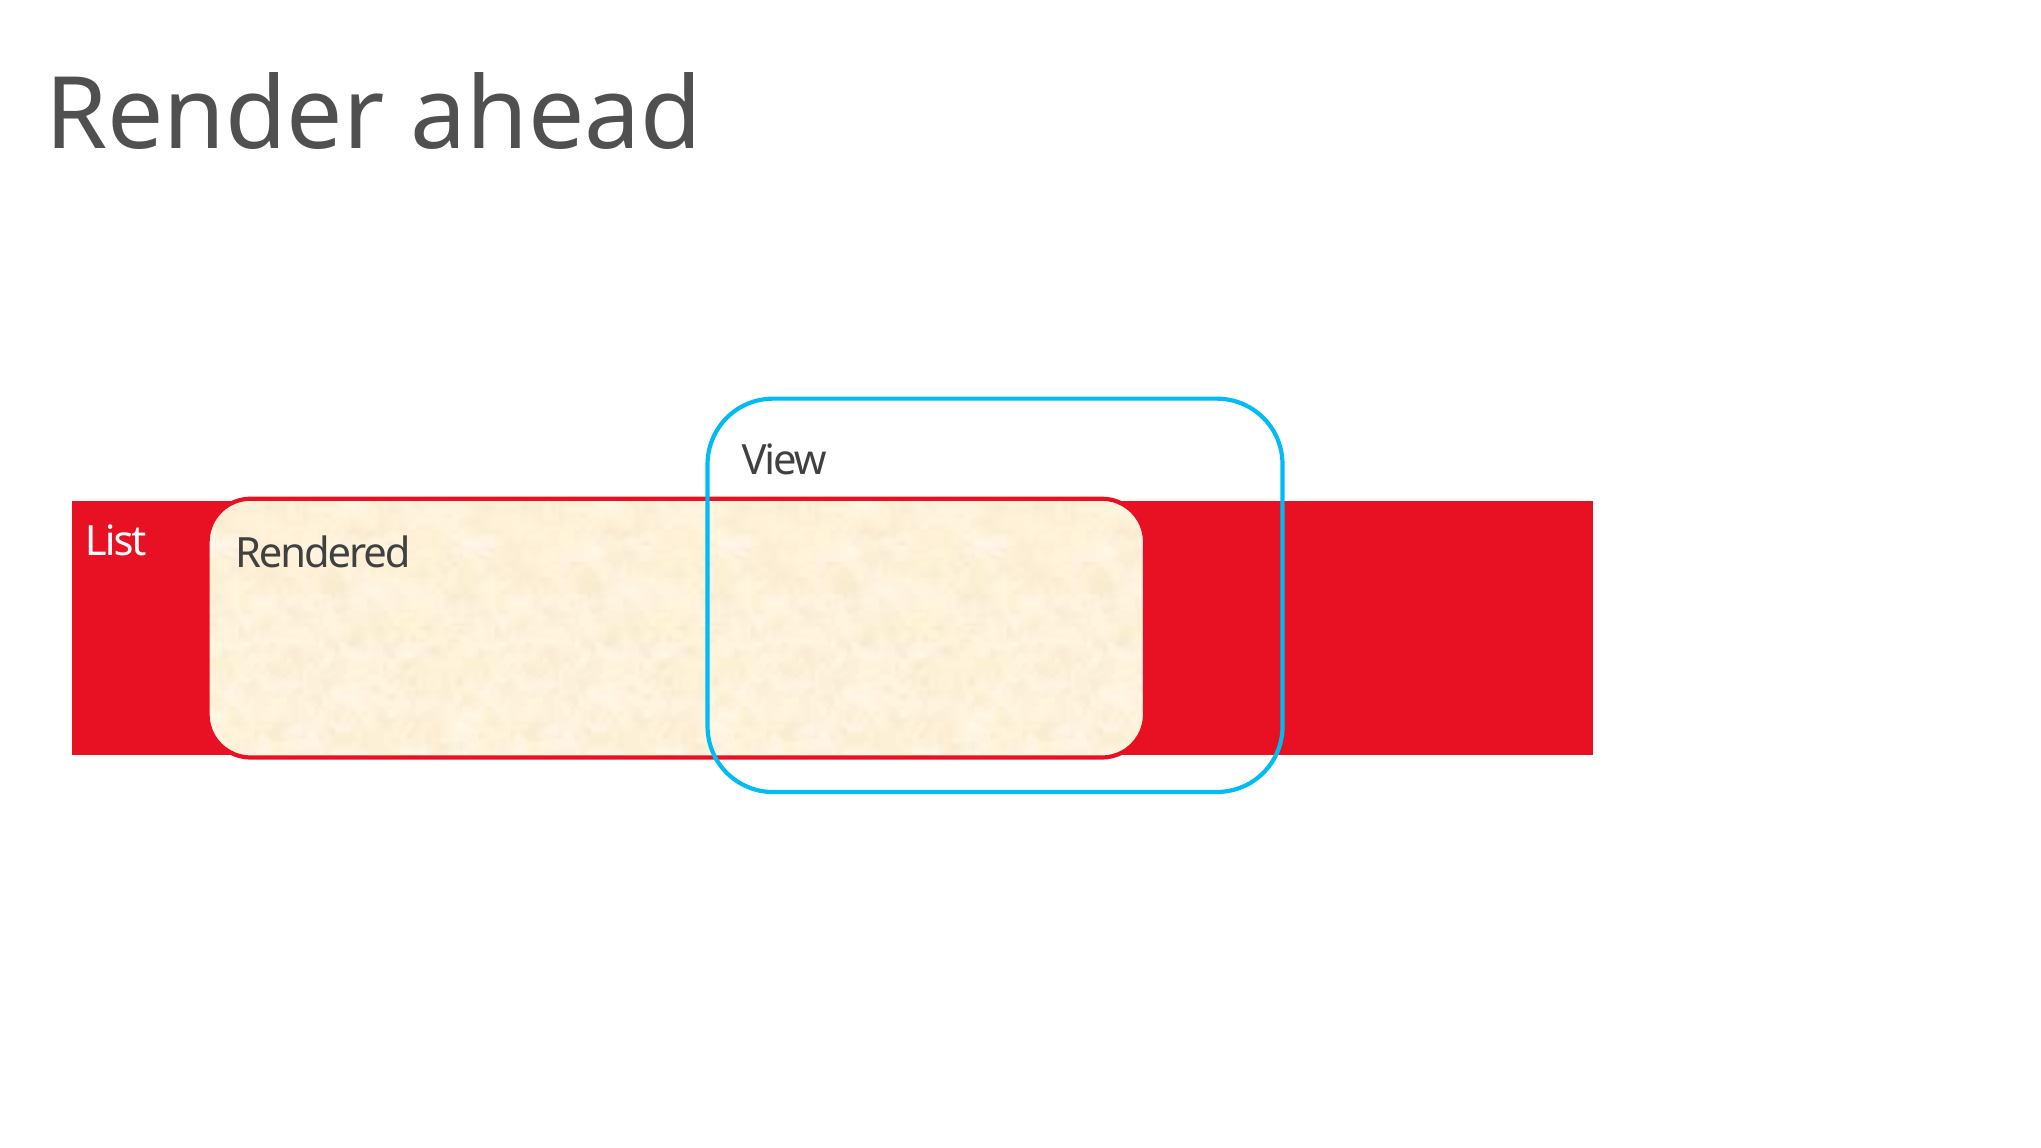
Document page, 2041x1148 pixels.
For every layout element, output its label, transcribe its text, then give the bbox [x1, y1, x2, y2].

text_box View [705, 396, 1285, 795]
text_box List [68, 497, 243, 760]
title Render ahead [45, 48, 1996, 199]
text_box Rendered [205, 496, 713, 760]
text_box List [1277, 497, 1597, 760]
